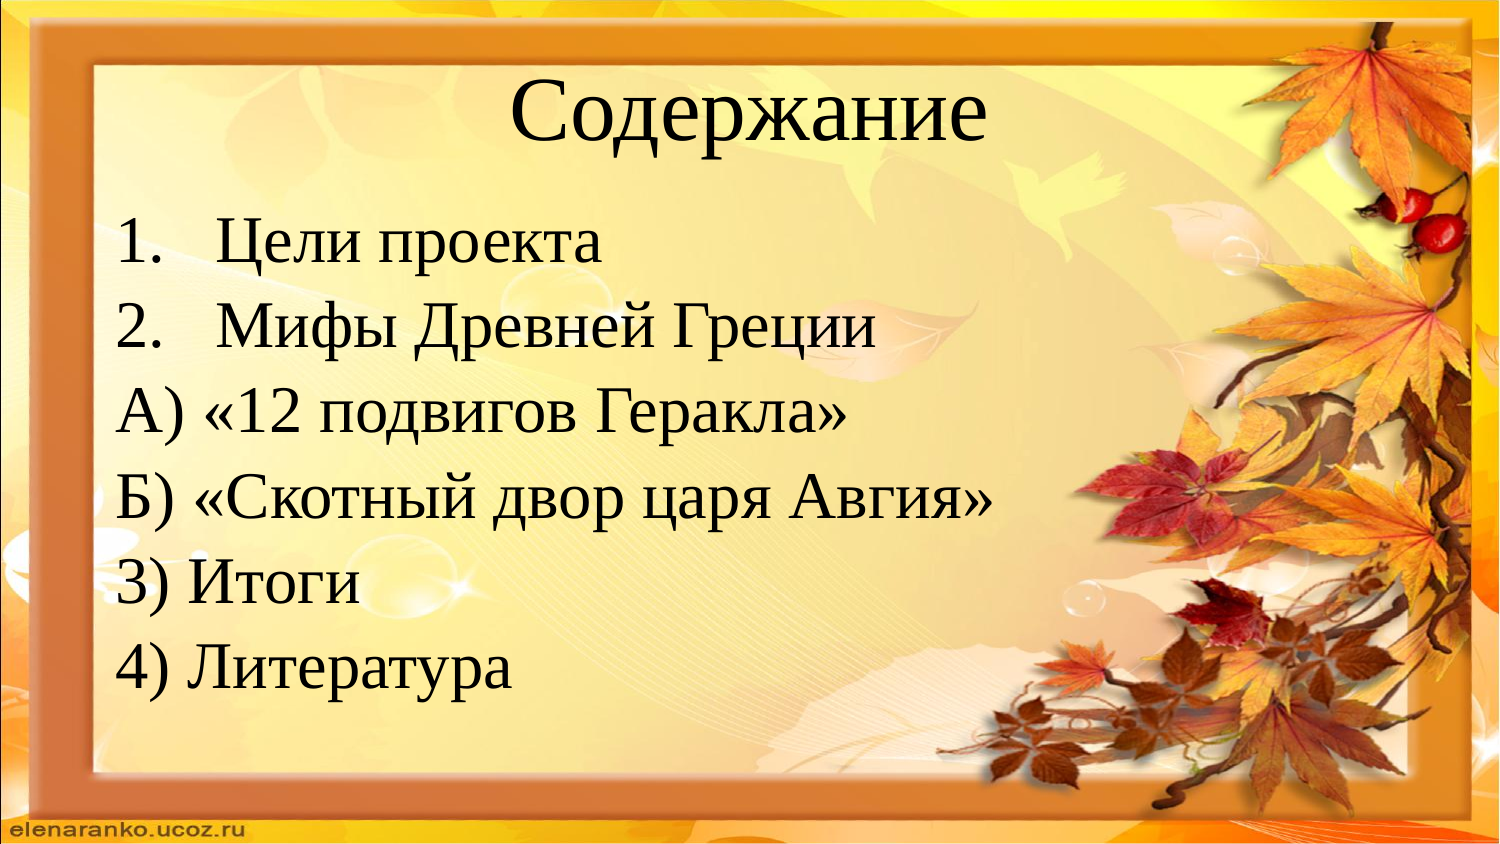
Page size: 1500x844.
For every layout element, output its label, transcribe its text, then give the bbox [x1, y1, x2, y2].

title Содержание [74, 33, 1426, 175]
list Цели проекта Мифы Древней Греции А) «12 подвигов Геракла» Б) «Скотный двор царя Авгия» 3) Итоги 4) Литература [100, 197, 1451, 755]
picture [0, 0, 1500, 844]
